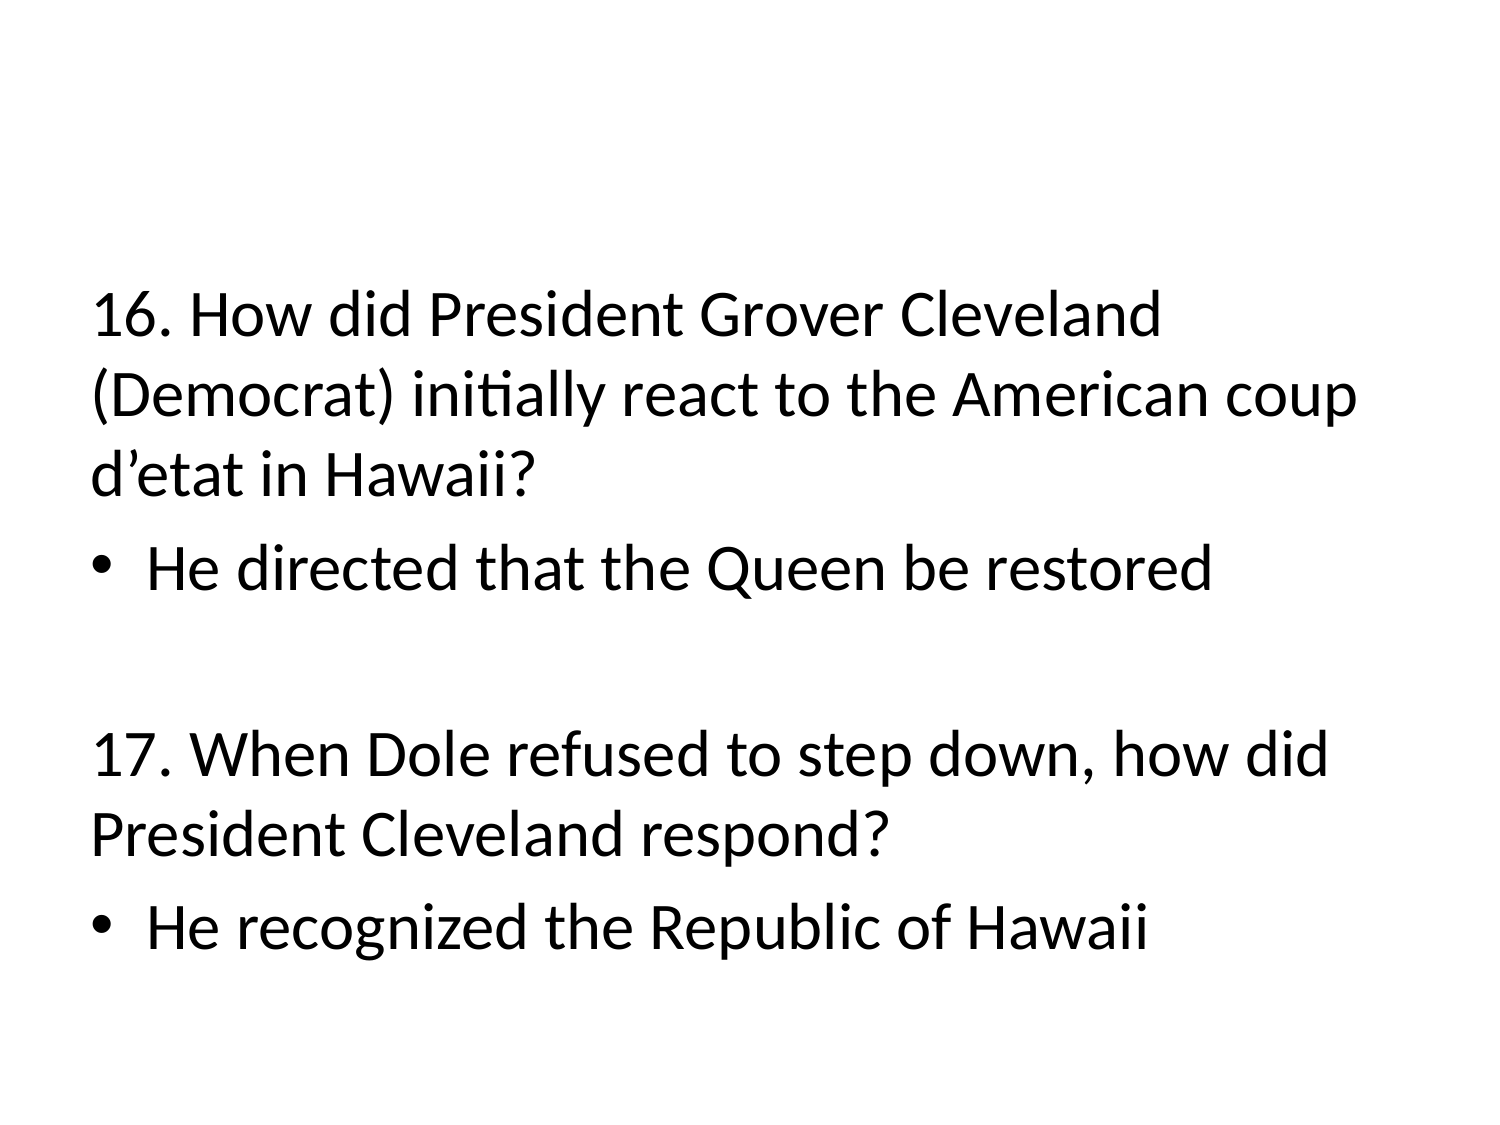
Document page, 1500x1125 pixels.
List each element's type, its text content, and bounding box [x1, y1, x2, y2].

list 16. How did President Grover Cleveland (Democrat) initially react to the American coup d’etat in Hawaii? He directed that the Queen be restored 17. When Dole refused to step down, how did President Cleveland respond? He recognized the Republic of Hawaii [75, 262, 1425, 1005]
